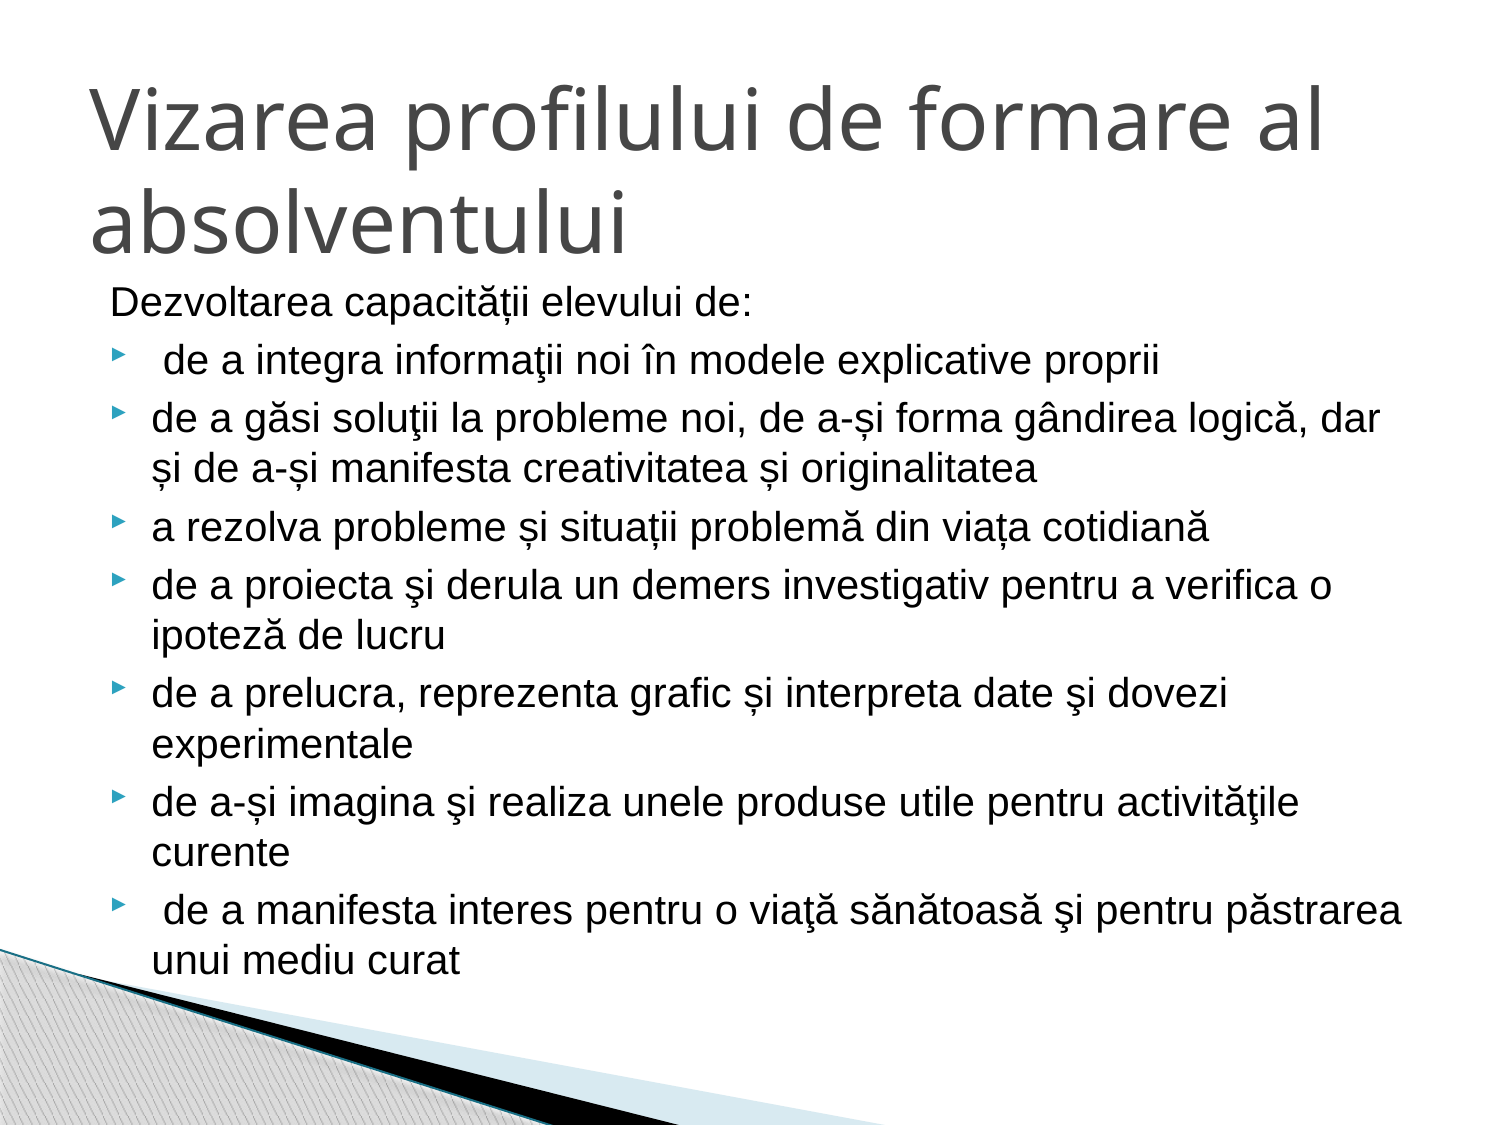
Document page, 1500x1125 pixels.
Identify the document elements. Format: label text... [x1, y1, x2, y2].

title Vizarea profilului de formare al absolventului [75, 45, 1425, 291]
list Dezvoltarea capacității elevului de: de a integra informaţii noi în modele explicative proprii de a găsi soluţii la probleme noi, de a-și forma gândirea logică, dar și de a-și manifesta creativitatea și originalitatea a rezolva probleme și situații problemă din viața cotidiană de a proiecta şi derula un demers investigativ pentru a verifica o ipoteză de lucru de a prelucra, reprezenta grafic și interpreta date şi dovezi experimentale de a-și imagina şi realiza unele produse utile pentru activităţile curente de a manifesta interes pentru o viaţă sănătoasă şi pentru păstrarea unui mediu curat [76, 267, 1427, 1059]
